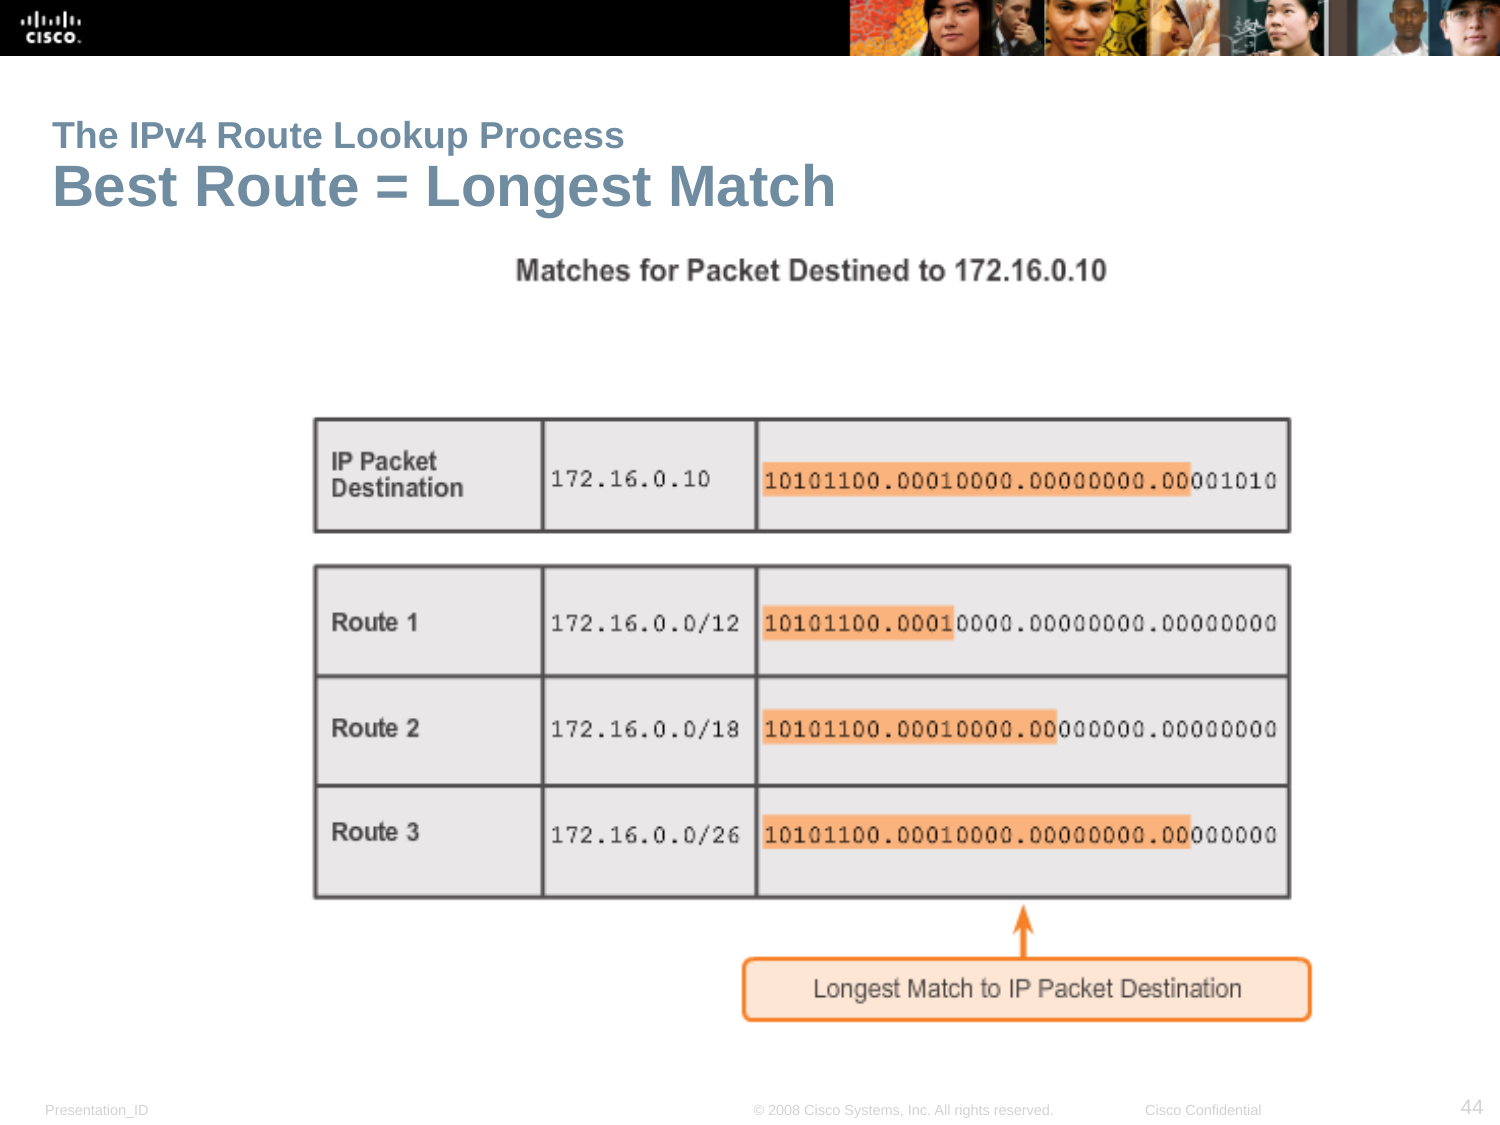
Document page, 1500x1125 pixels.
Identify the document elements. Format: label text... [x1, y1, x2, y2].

title The IPv4 Route Lookup Process Best Route = Longest Match [38, 80, 1426, 227]
picture [0, 0, 1500, 56]
picture [260, 255, 1350, 1055]
